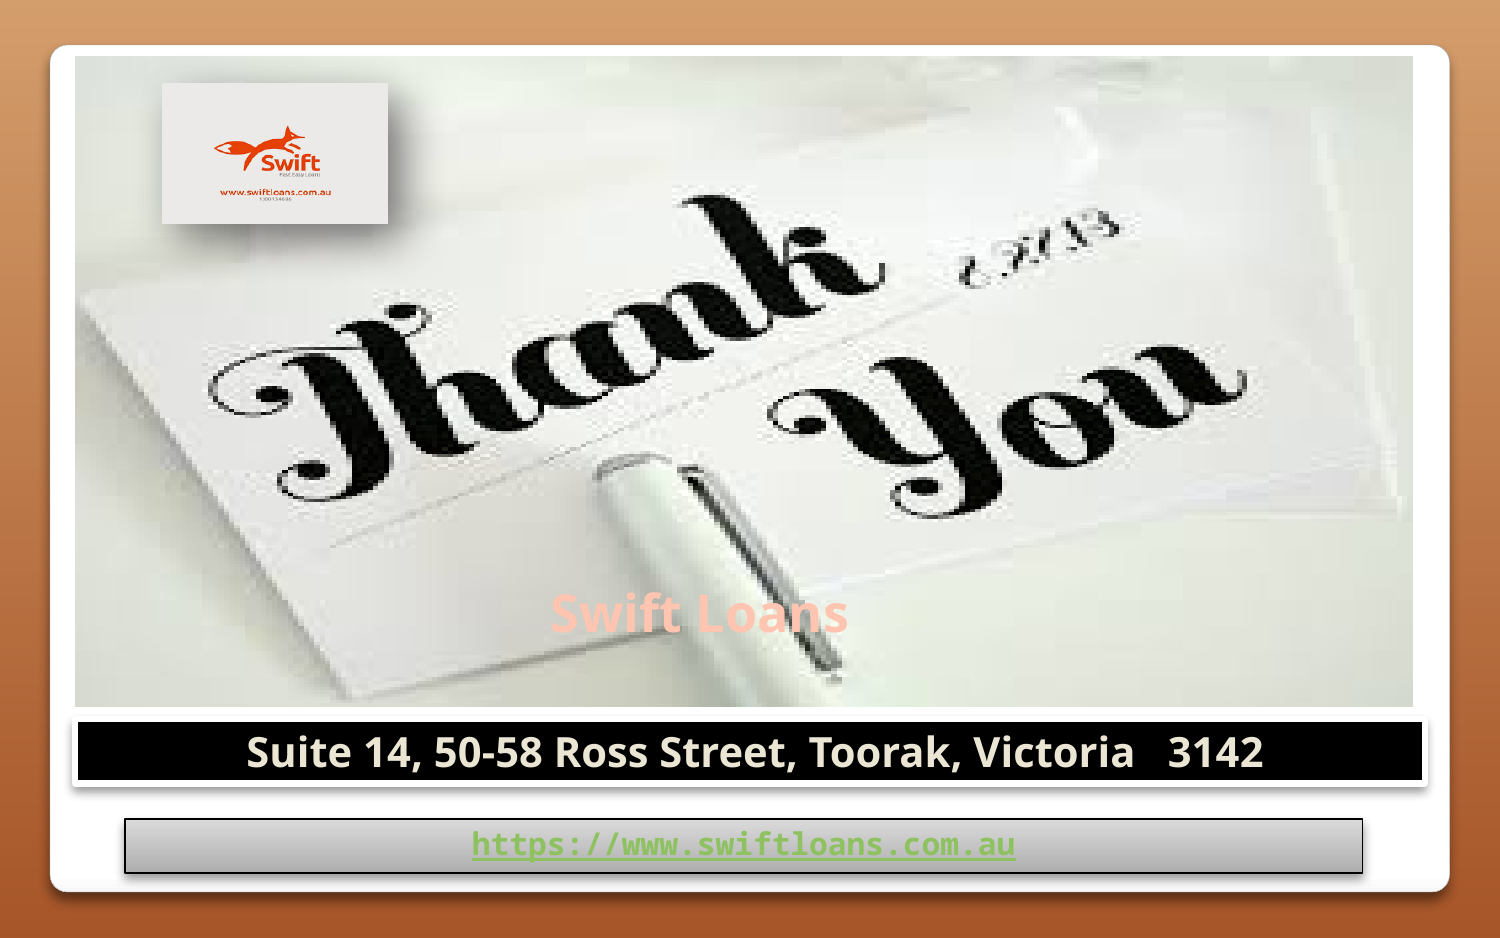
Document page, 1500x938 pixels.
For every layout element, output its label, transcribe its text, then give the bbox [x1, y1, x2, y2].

picture [74, 56, 1413, 707]
text_box Suite 14, 50-58 Ross Street, Toorak, Victoria 3142 [72, 716, 1428, 787]
text_box https://www.swiftloans.com.au [124, 818, 1363, 874]
